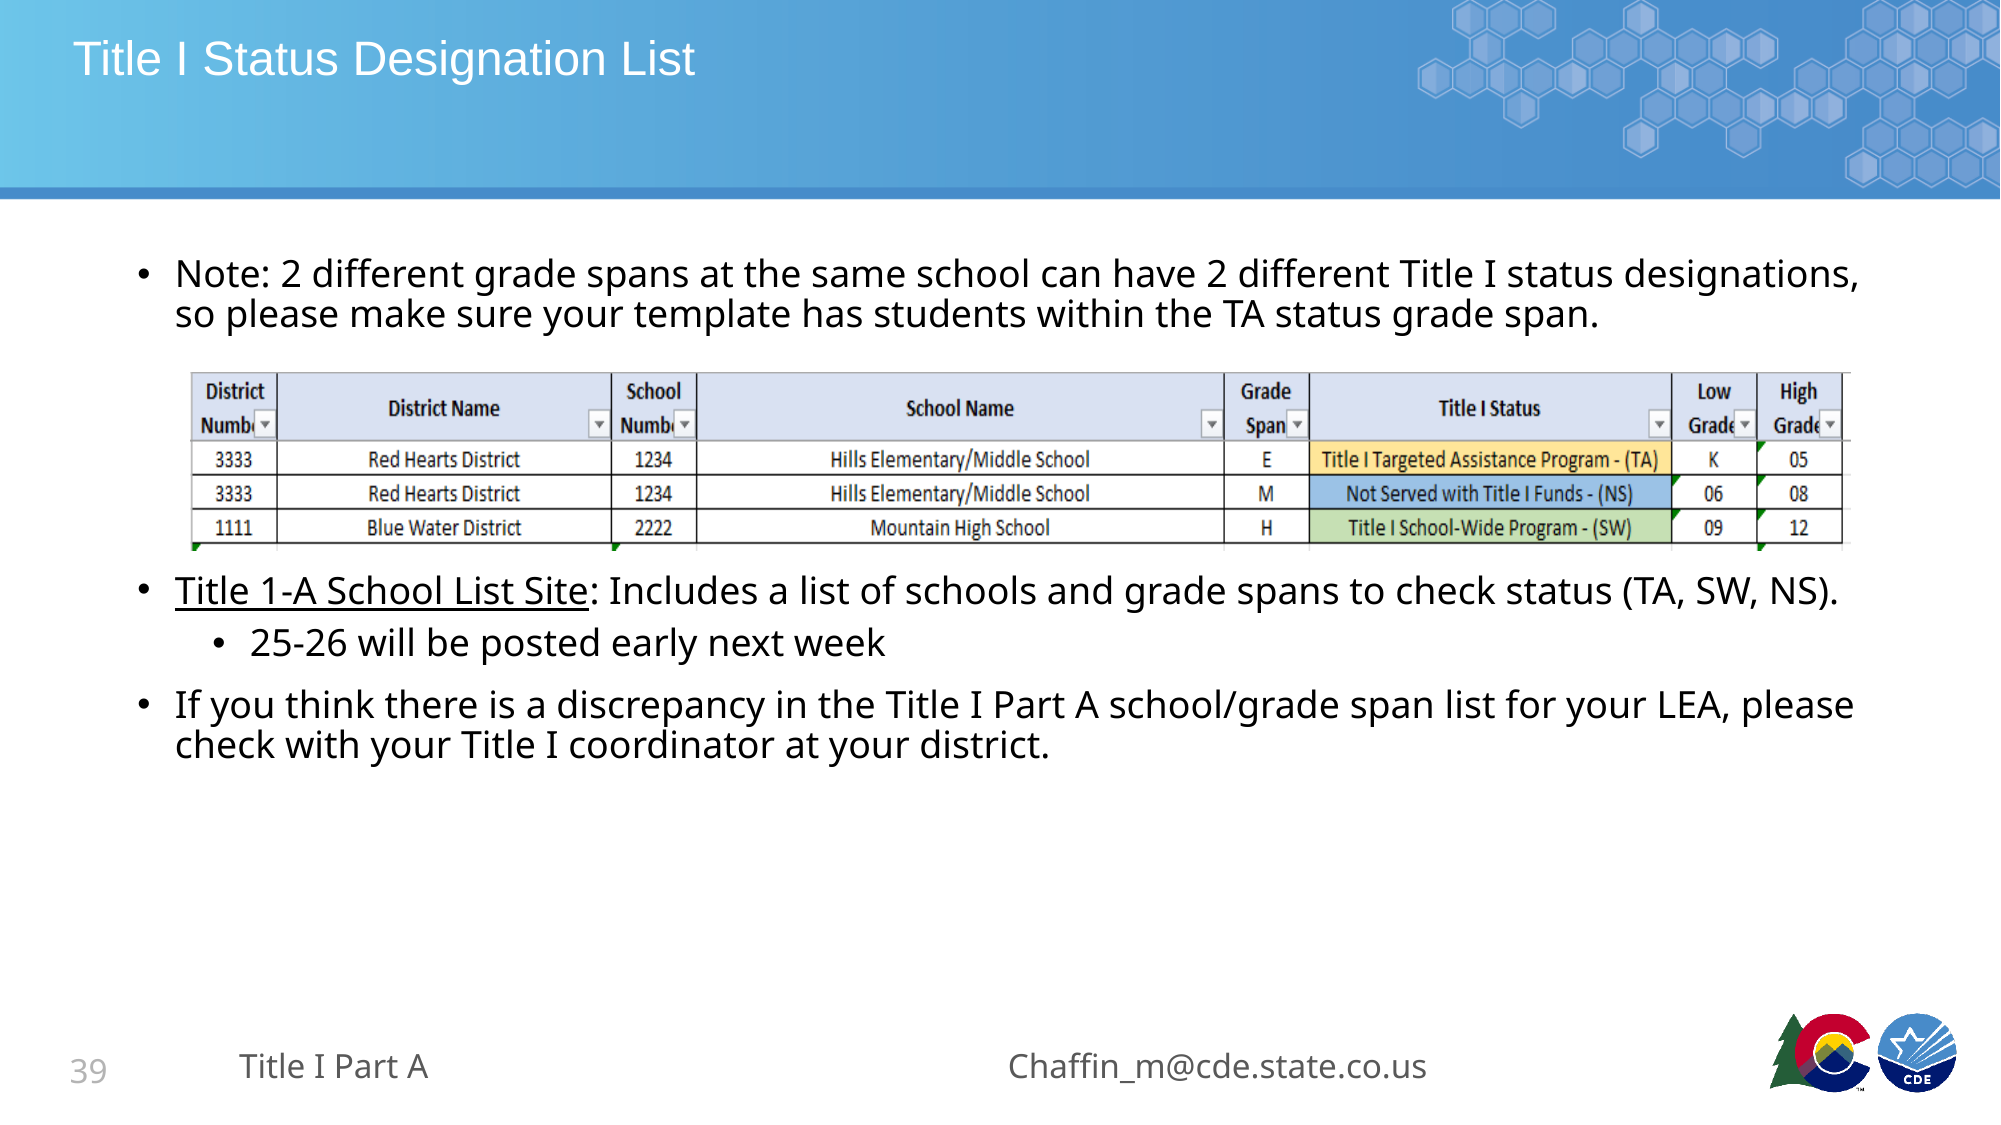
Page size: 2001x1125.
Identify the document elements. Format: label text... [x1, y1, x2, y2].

slide_number 39 [54, 1042, 191, 1103]
list Chaffin_m@cde.state.co.us [992, 1042, 1714, 1103]
picture [190, 372, 1851, 551]
list Note: 2 different grade spans at the same school can have 2 different Title I status designations, so please make sure your template has students within the TA status grade span. Title 1-A School List Site: Includes a list of schools and grade spans to check status (TA, SW, NS). 25-26 will be posted early next week If you think there is a discrepancy in the Title I Part A school/grade span list for your LEA, please check with your Title I coordinator at your district. [137, 254, 1863, 969]
title Title I Status Designation List [72, 33, 1396, 182]
picture [0, 0, 2000, 200]
list Title I Part A [224, 1042, 960, 1103]
picture [1768, 1012, 1957, 1093]
